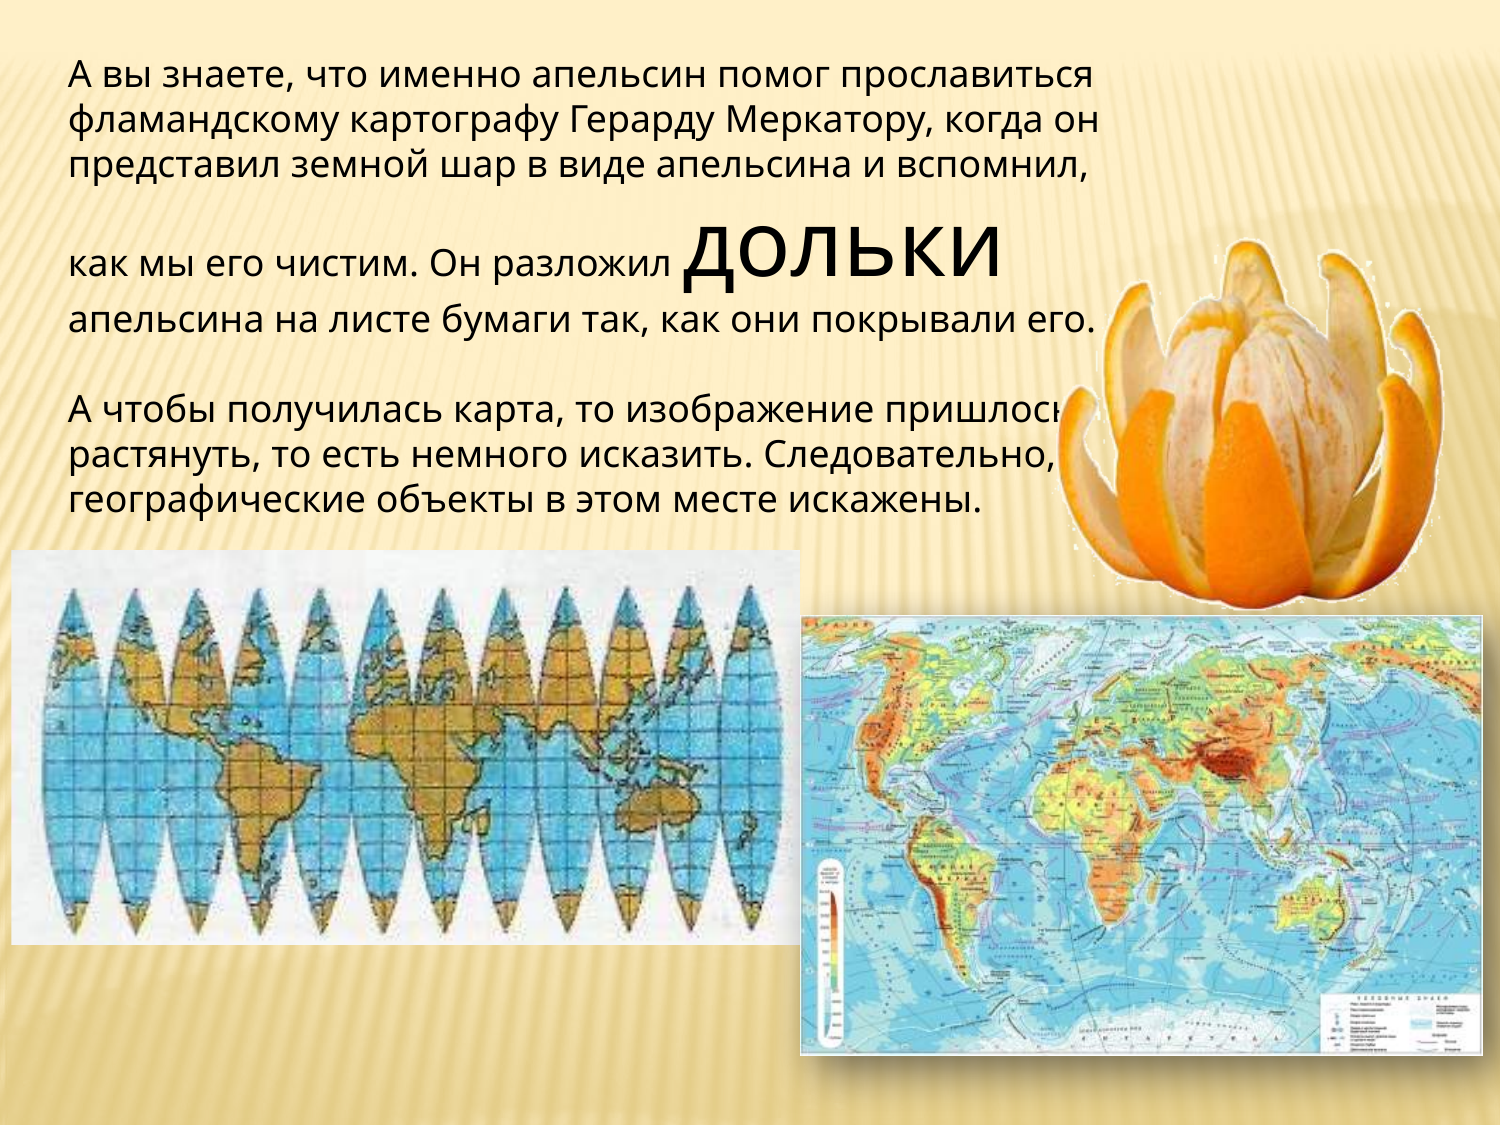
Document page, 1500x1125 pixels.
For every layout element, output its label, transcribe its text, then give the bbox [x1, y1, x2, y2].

text_box А вы знаете, что именно апельсин помог прославиться фламандскому картографу Герарду Меркатору, когда он представил земной шар в виде апельсина и вспомнил, как мы его чистим. Он разложил дольки апельсина на листе бумаги так, как они покрывали его. А чтобы получилась карта, то изображение пришлось растянуть, то есть немного исказить. Следовательно, и географические объекты в этом месте искажены. [53, 42, 1125, 528]
picture [11, 550, 1483, 1056]
picture [1021, 207, 1483, 646]
